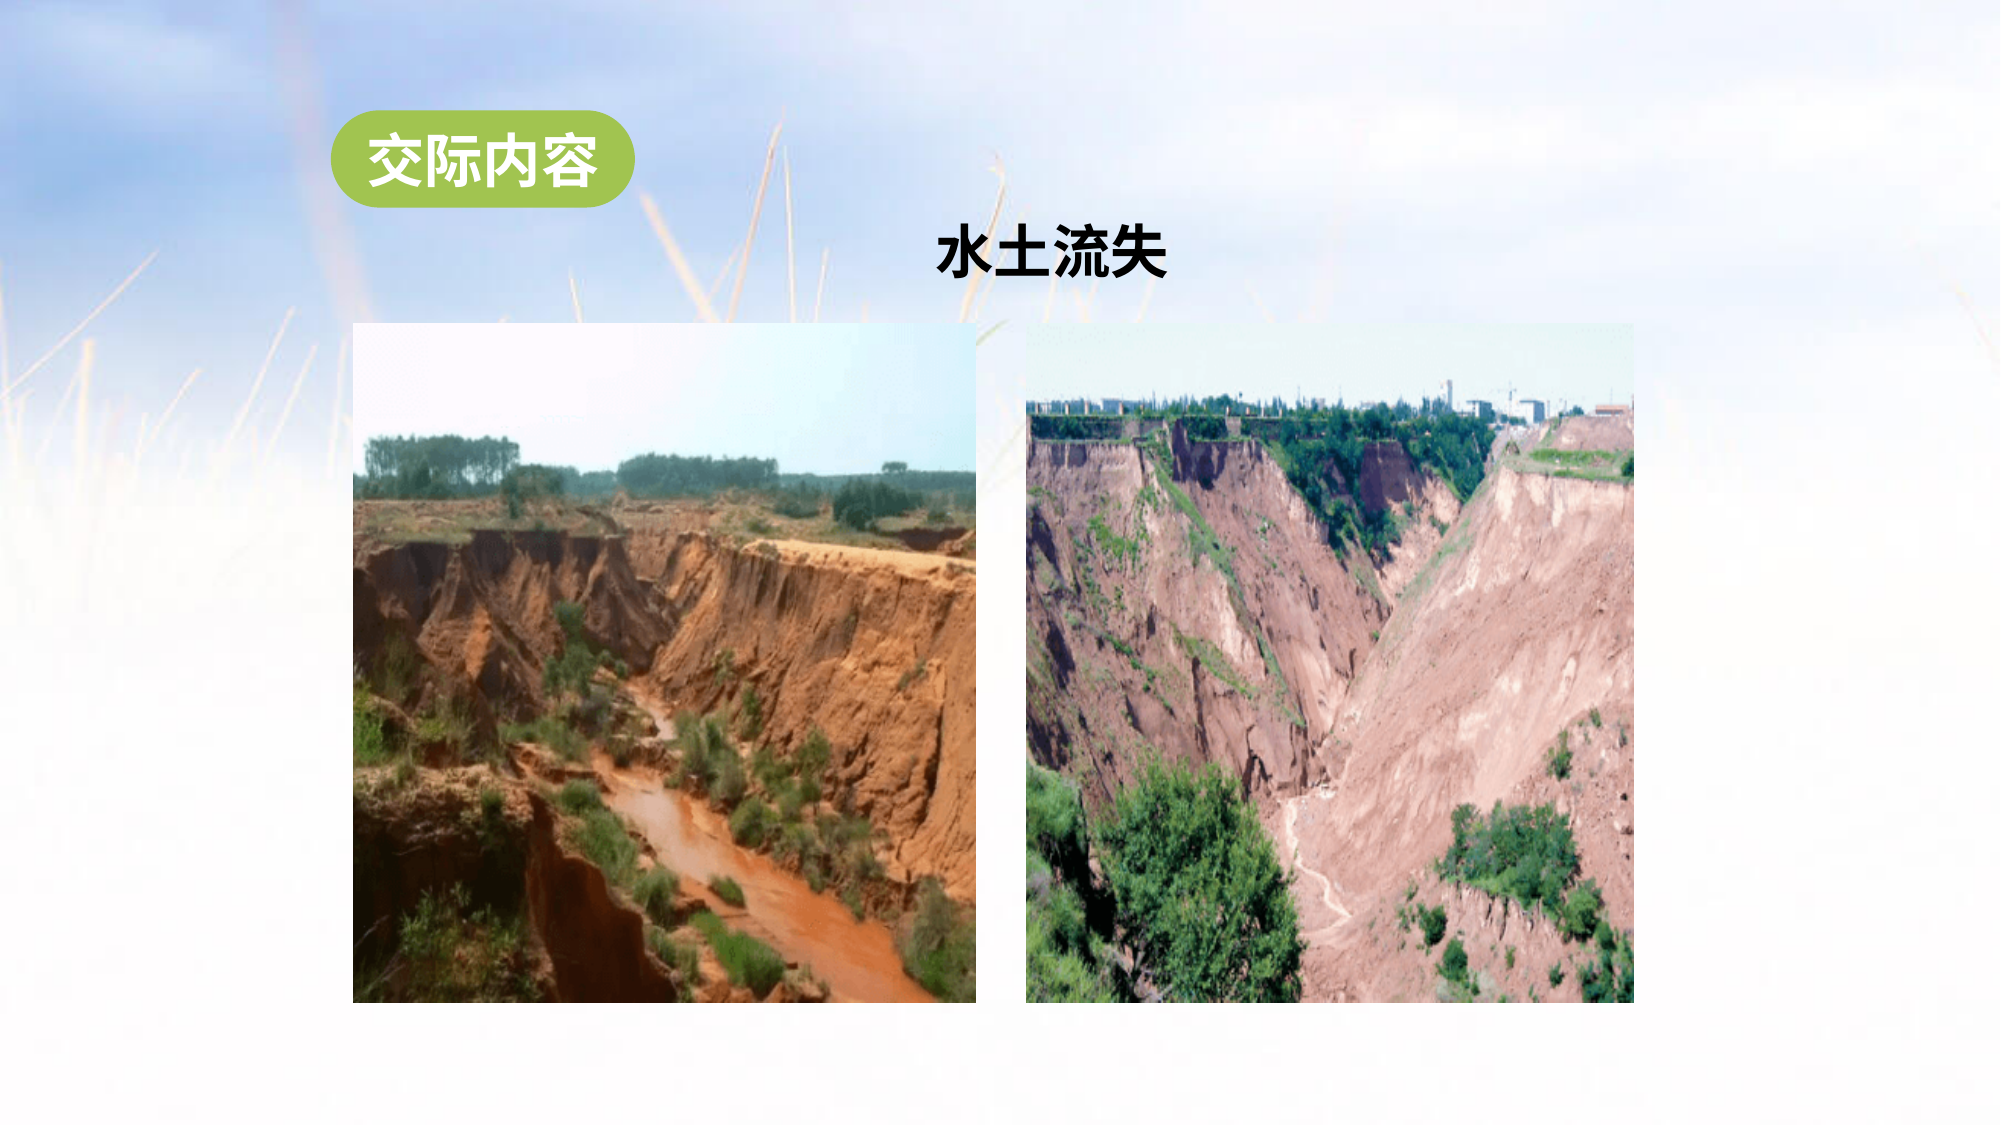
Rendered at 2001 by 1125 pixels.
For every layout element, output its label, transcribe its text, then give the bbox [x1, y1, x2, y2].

text_box 水土流失 [920, 207, 1196, 293]
picture [0, 0, 2001, 1125]
text_box 交际内容 [329, 109, 636, 209]
